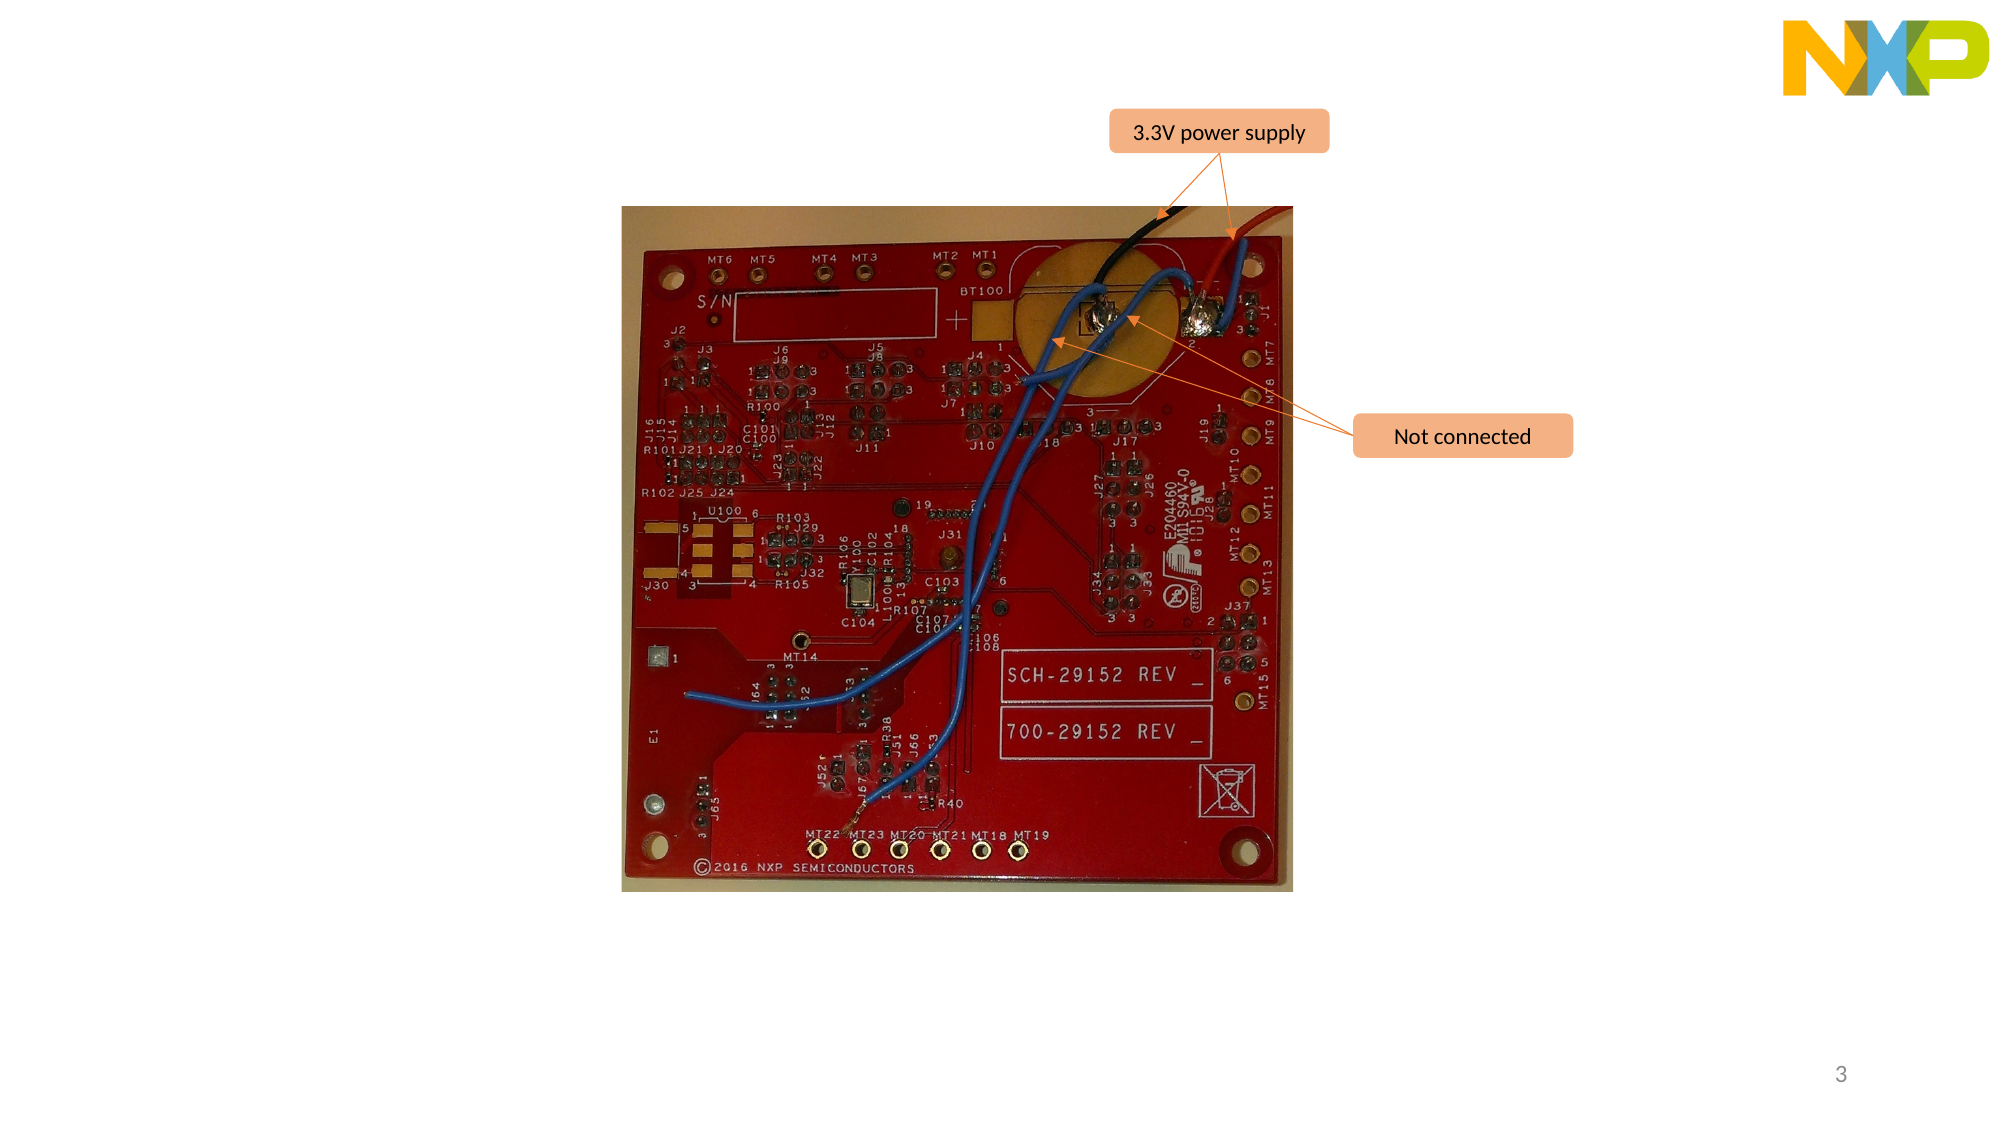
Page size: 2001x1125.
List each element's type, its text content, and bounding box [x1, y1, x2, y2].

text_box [1051, 339, 1126, 436]
slide_number 3 [1412, 1042, 1863, 1103]
text_box Not connected [1352, 412, 1575, 459]
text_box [1219, 153, 1234, 241]
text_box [1156, 153, 1219, 221]
picture [621, 206, 1294, 892]
picture [1768, 0, 2000, 111]
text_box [1126, 315, 1354, 436]
text_box 3.3V power supply [1108, 107, 1331, 155]
